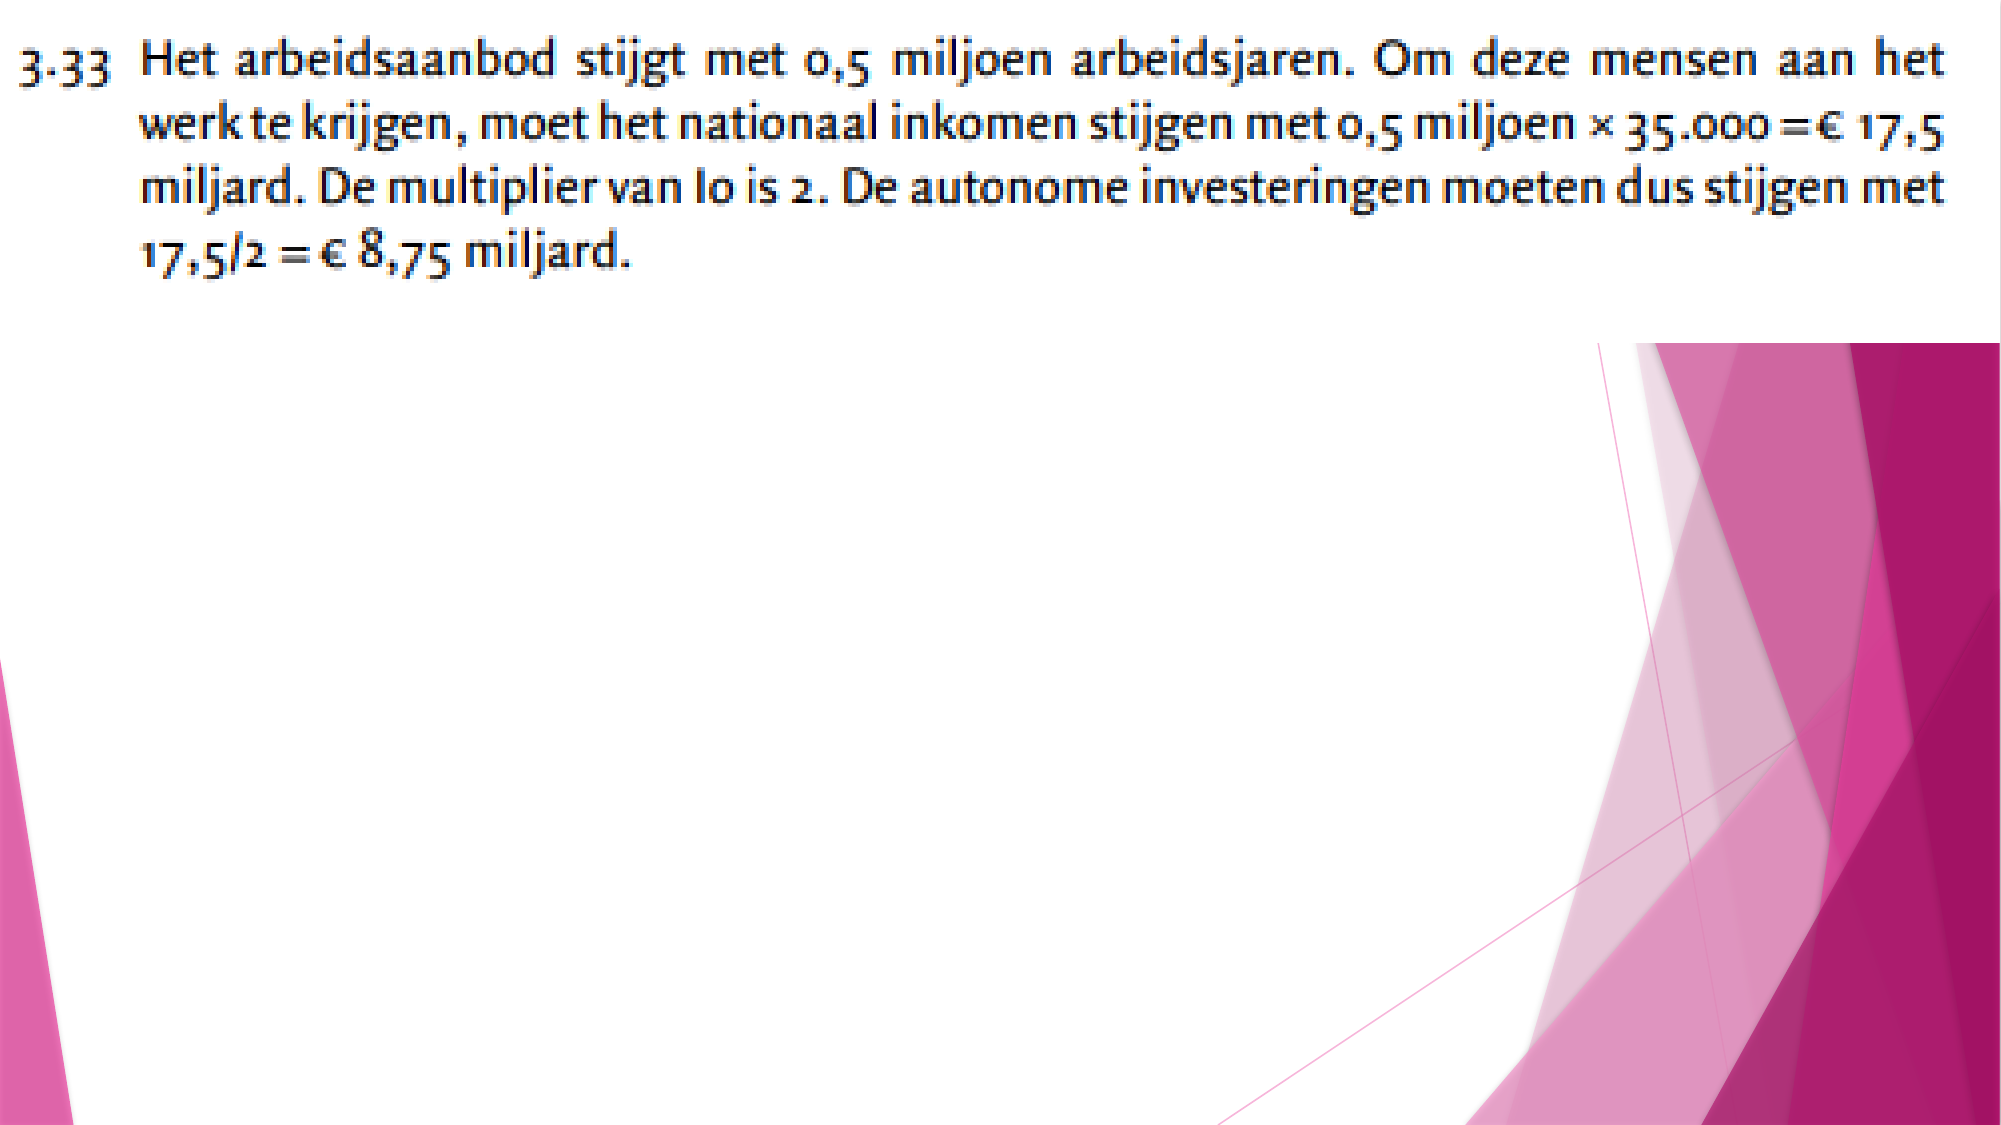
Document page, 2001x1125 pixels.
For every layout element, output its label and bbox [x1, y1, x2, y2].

picture [0, 0, 2000, 344]
